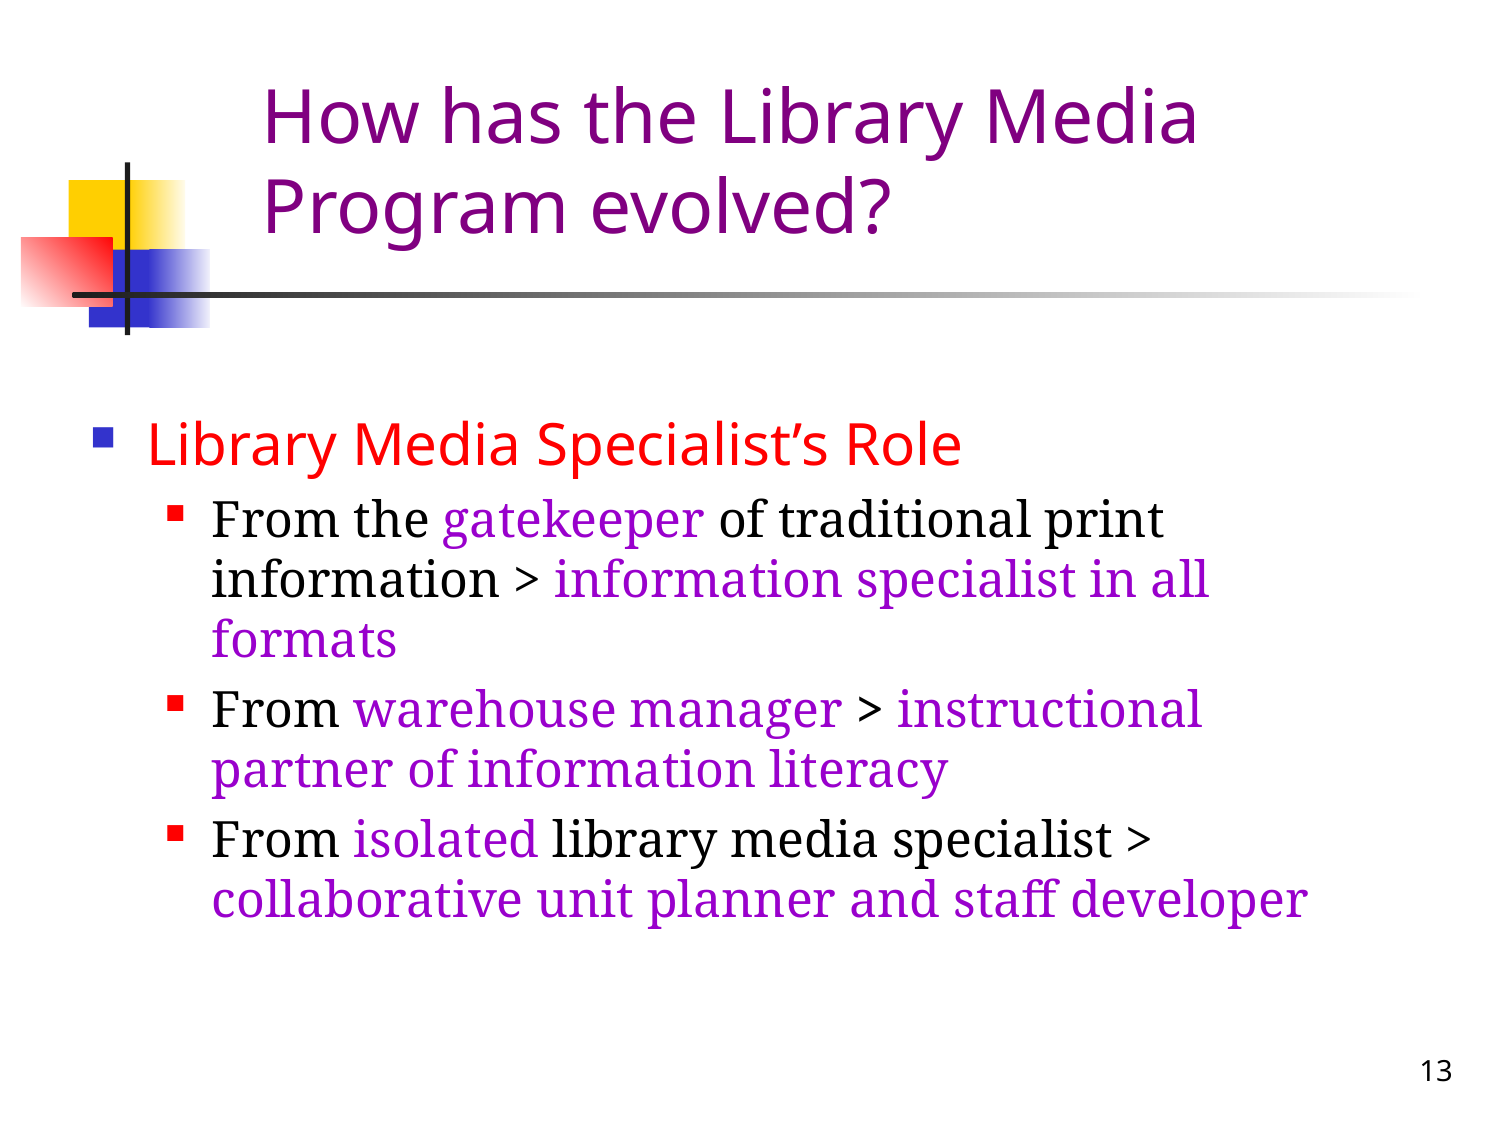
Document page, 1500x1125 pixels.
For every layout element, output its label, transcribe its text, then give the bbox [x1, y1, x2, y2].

list Library Media Specialist’s Role From the gatekeeper of traditional print information > information specialist in all formats From warehouse manager > instructional partner of information literacy From isolated library media specialist > collaborative unit planner and staff developer [74, 399, 1376, 1063]
slide_number 13 [1154, 1023, 1468, 1100]
title How has the Library Media Program evolved? [246, 34, 1414, 256]
